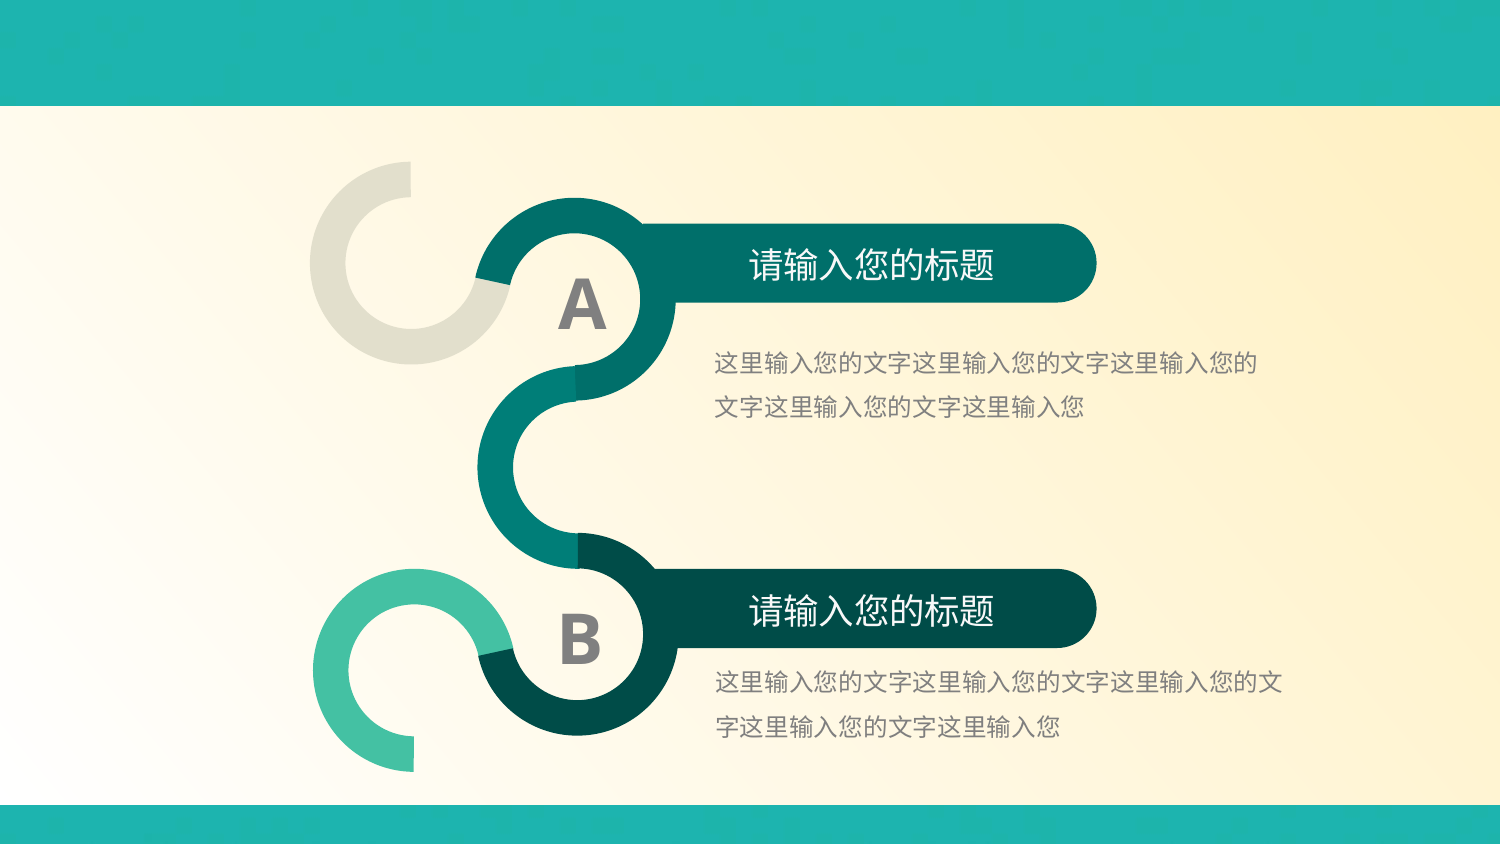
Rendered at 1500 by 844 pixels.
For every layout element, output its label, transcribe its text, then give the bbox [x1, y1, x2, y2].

text_box 请输入您的标题 [733, 582, 1011, 640]
picture [0, 805, 1500, 844]
picture [0, 0, 1500, 106]
text_box [643, 223, 1097, 303]
text_box [478, 532, 679, 736]
text_box 请输入您的标题 [733, 235, 1011, 293]
text_box A [543, 251, 623, 351]
text_box [312, 568, 514, 772]
text_box 这里输入您的文字这里输入您的文字这里输入您的文字这里输入您的文字这里输入您 [700, 644, 1300, 749]
text_box 这里输入您的文字这里输入您的文字这里输入您的文字这里输入您的文字这里输入您 [700, 325, 1290, 430]
text_box [655, 568, 1097, 649]
text_box [475, 197, 676, 401]
text_box [309, 161, 511, 365]
text_box [477, 366, 577, 569]
text_box B [542, 586, 620, 686]
